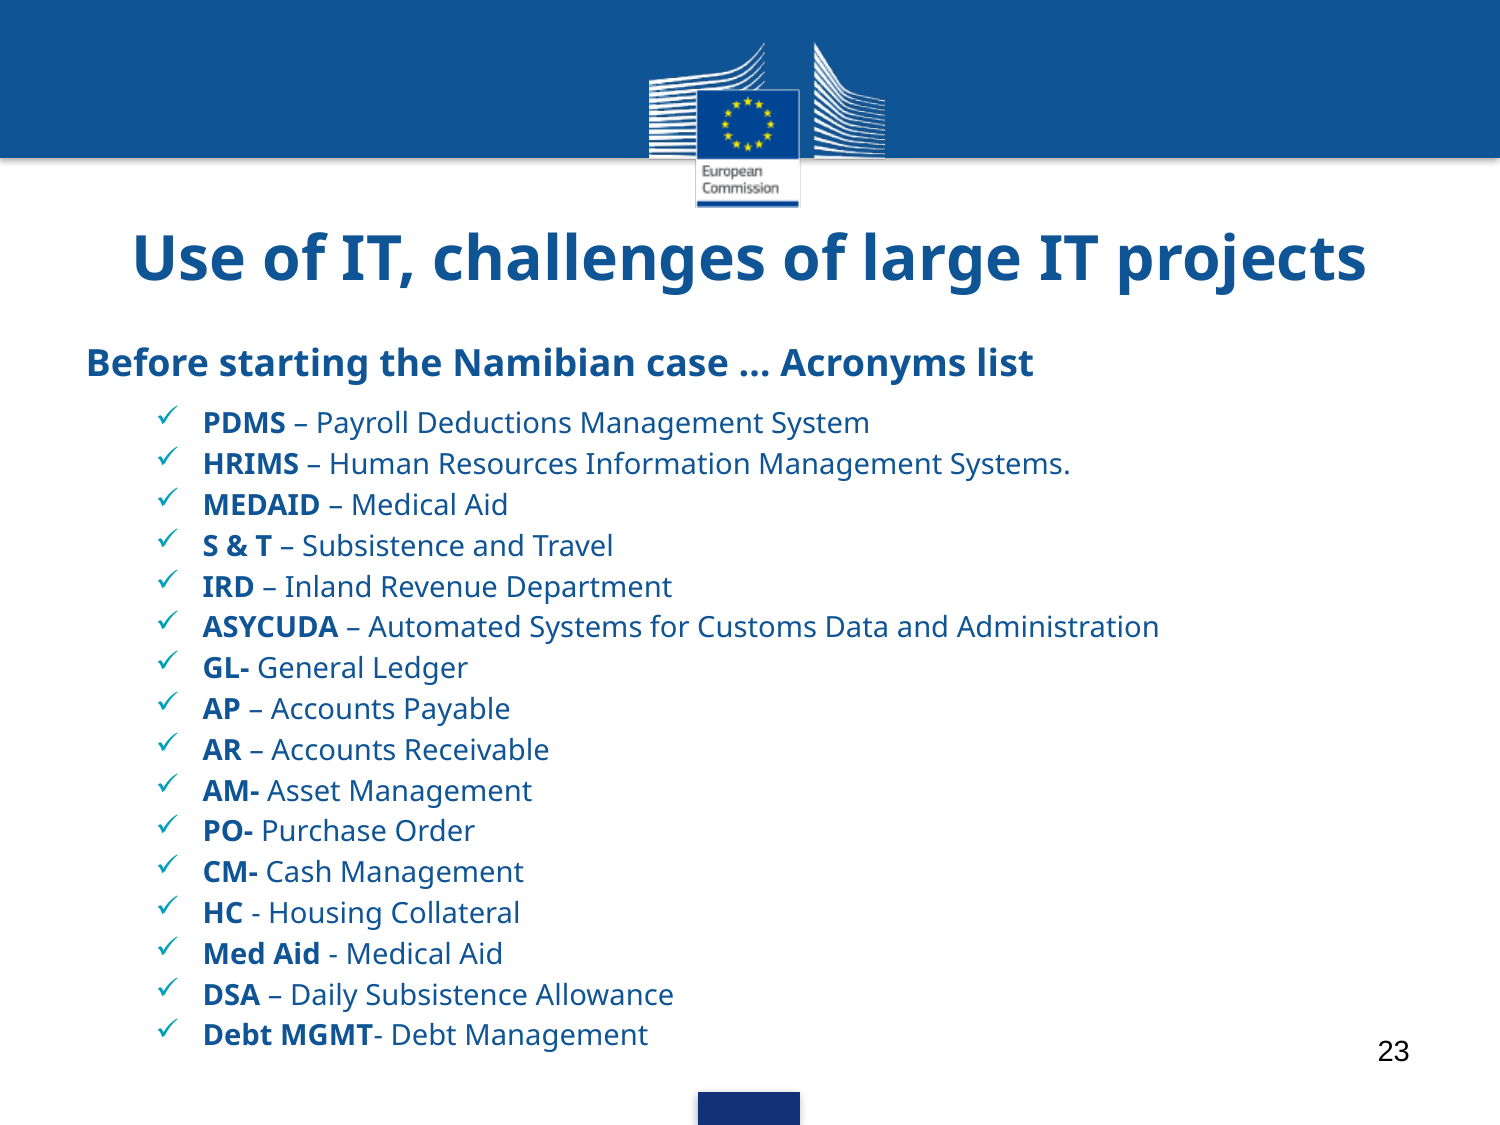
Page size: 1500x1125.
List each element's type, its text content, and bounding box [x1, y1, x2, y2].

text_box Use of IT, challenges of large IT projects [0, 210, 1500, 301]
title Before starting the Namibian case … Acronyms list [64, 314, 1415, 409]
slide_number 23 [1074, 1024, 1426, 1103]
list PDMS – Payroll Deductions Management System HRIMS – Human Resources Information Management Systems. MEDAID – Medical Aid S & T – Subsistence and Travel IRD – Inland Revenue Department ASYCUDA – Automated Systems for Customs Data and Administration GL- General Ledger AP – Accounts Payable AR – Accounts Receivable AM- Asset Management PO- Purchase Order CM- Cash Management HC - Housing Collateral Med Aid - Medical Aid DSA – Daily Subsistence Allowance Debt MGMT- Debt Management [65, 397, 1416, 1094]
picture [649, 42, 885, 208]
